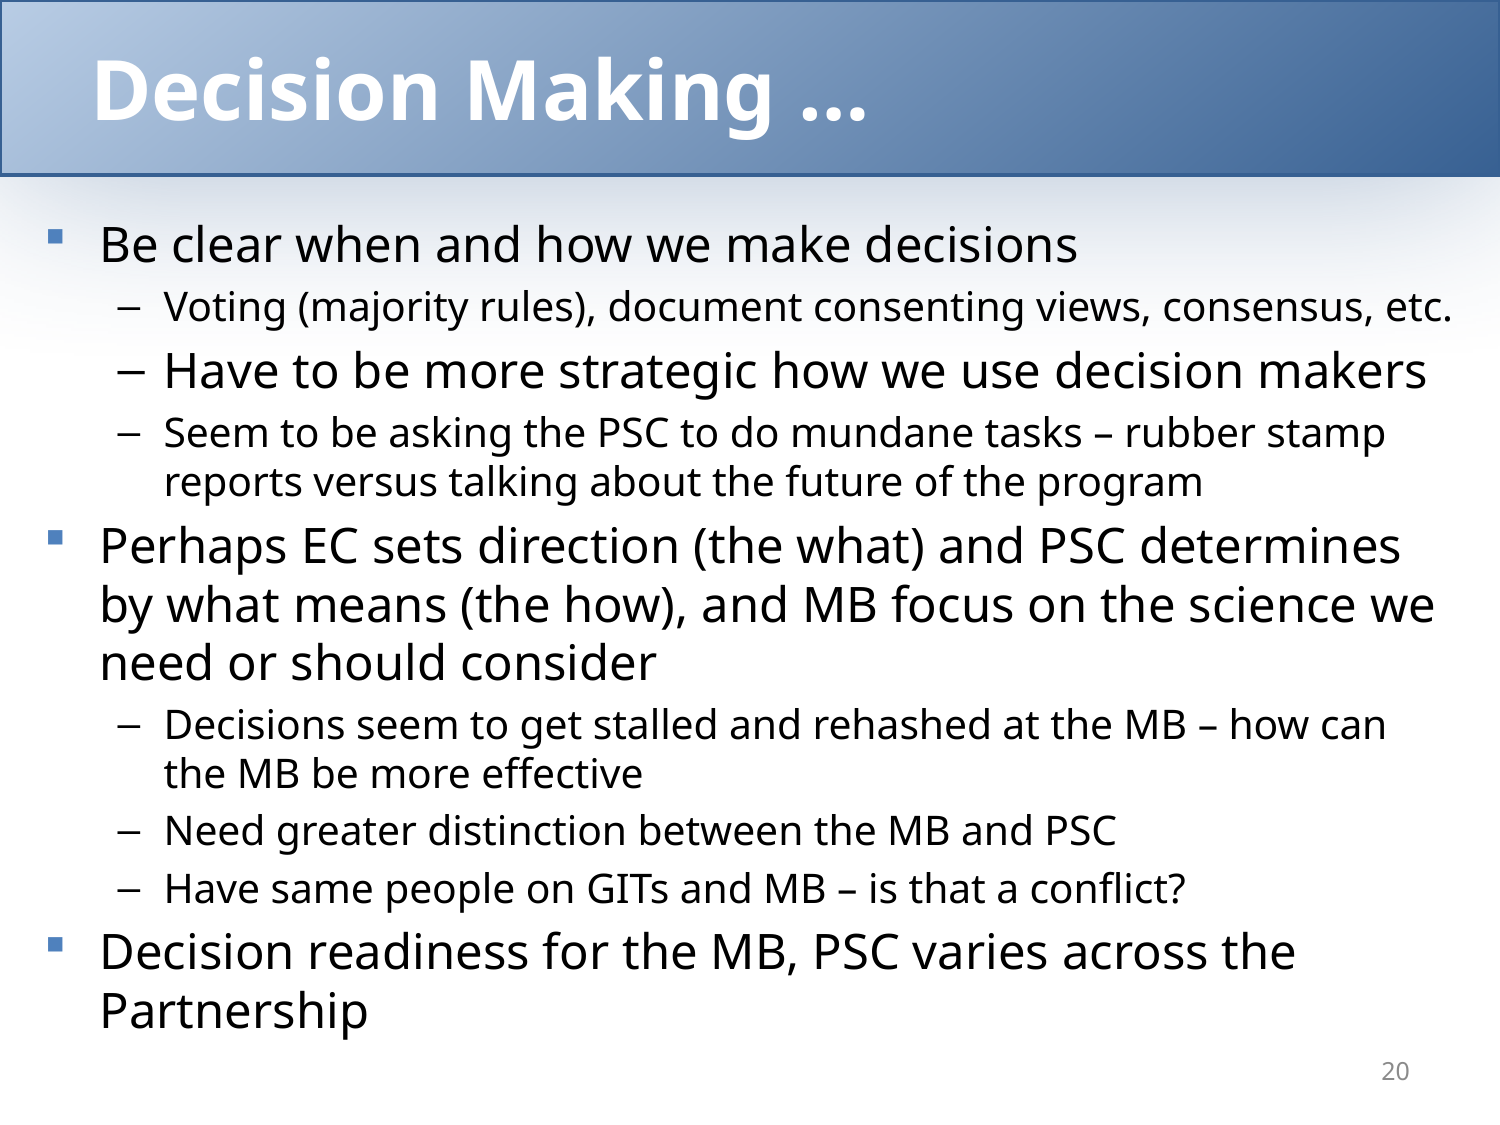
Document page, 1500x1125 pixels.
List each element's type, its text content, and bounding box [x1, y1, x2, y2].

slide_number 20 [1074, 1042, 1425, 1103]
title Decision Making … [75, 0, 1350, 175]
list Be clear when and how we make decisions Voting (majority rules), document consenting views, consensus, etc. Have to be more strategic how we use decision makers Seem to be asking the PSC to do mundane tasks – rubber stamp reports versus talking about the future of the program Perhaps EC sets direction (the what) and PSC determines by what means (the how), and MB focus on the science we need or should consider Decisions seem to get stalled and rehashed at the MB – how can the MB be more effective Need greater distinction between the MB and PSC Have same people on GITs and MB – is that a conflict? Decision readiness for the MB, PSC varies across the Partnership [29, 206, 1473, 1103]
